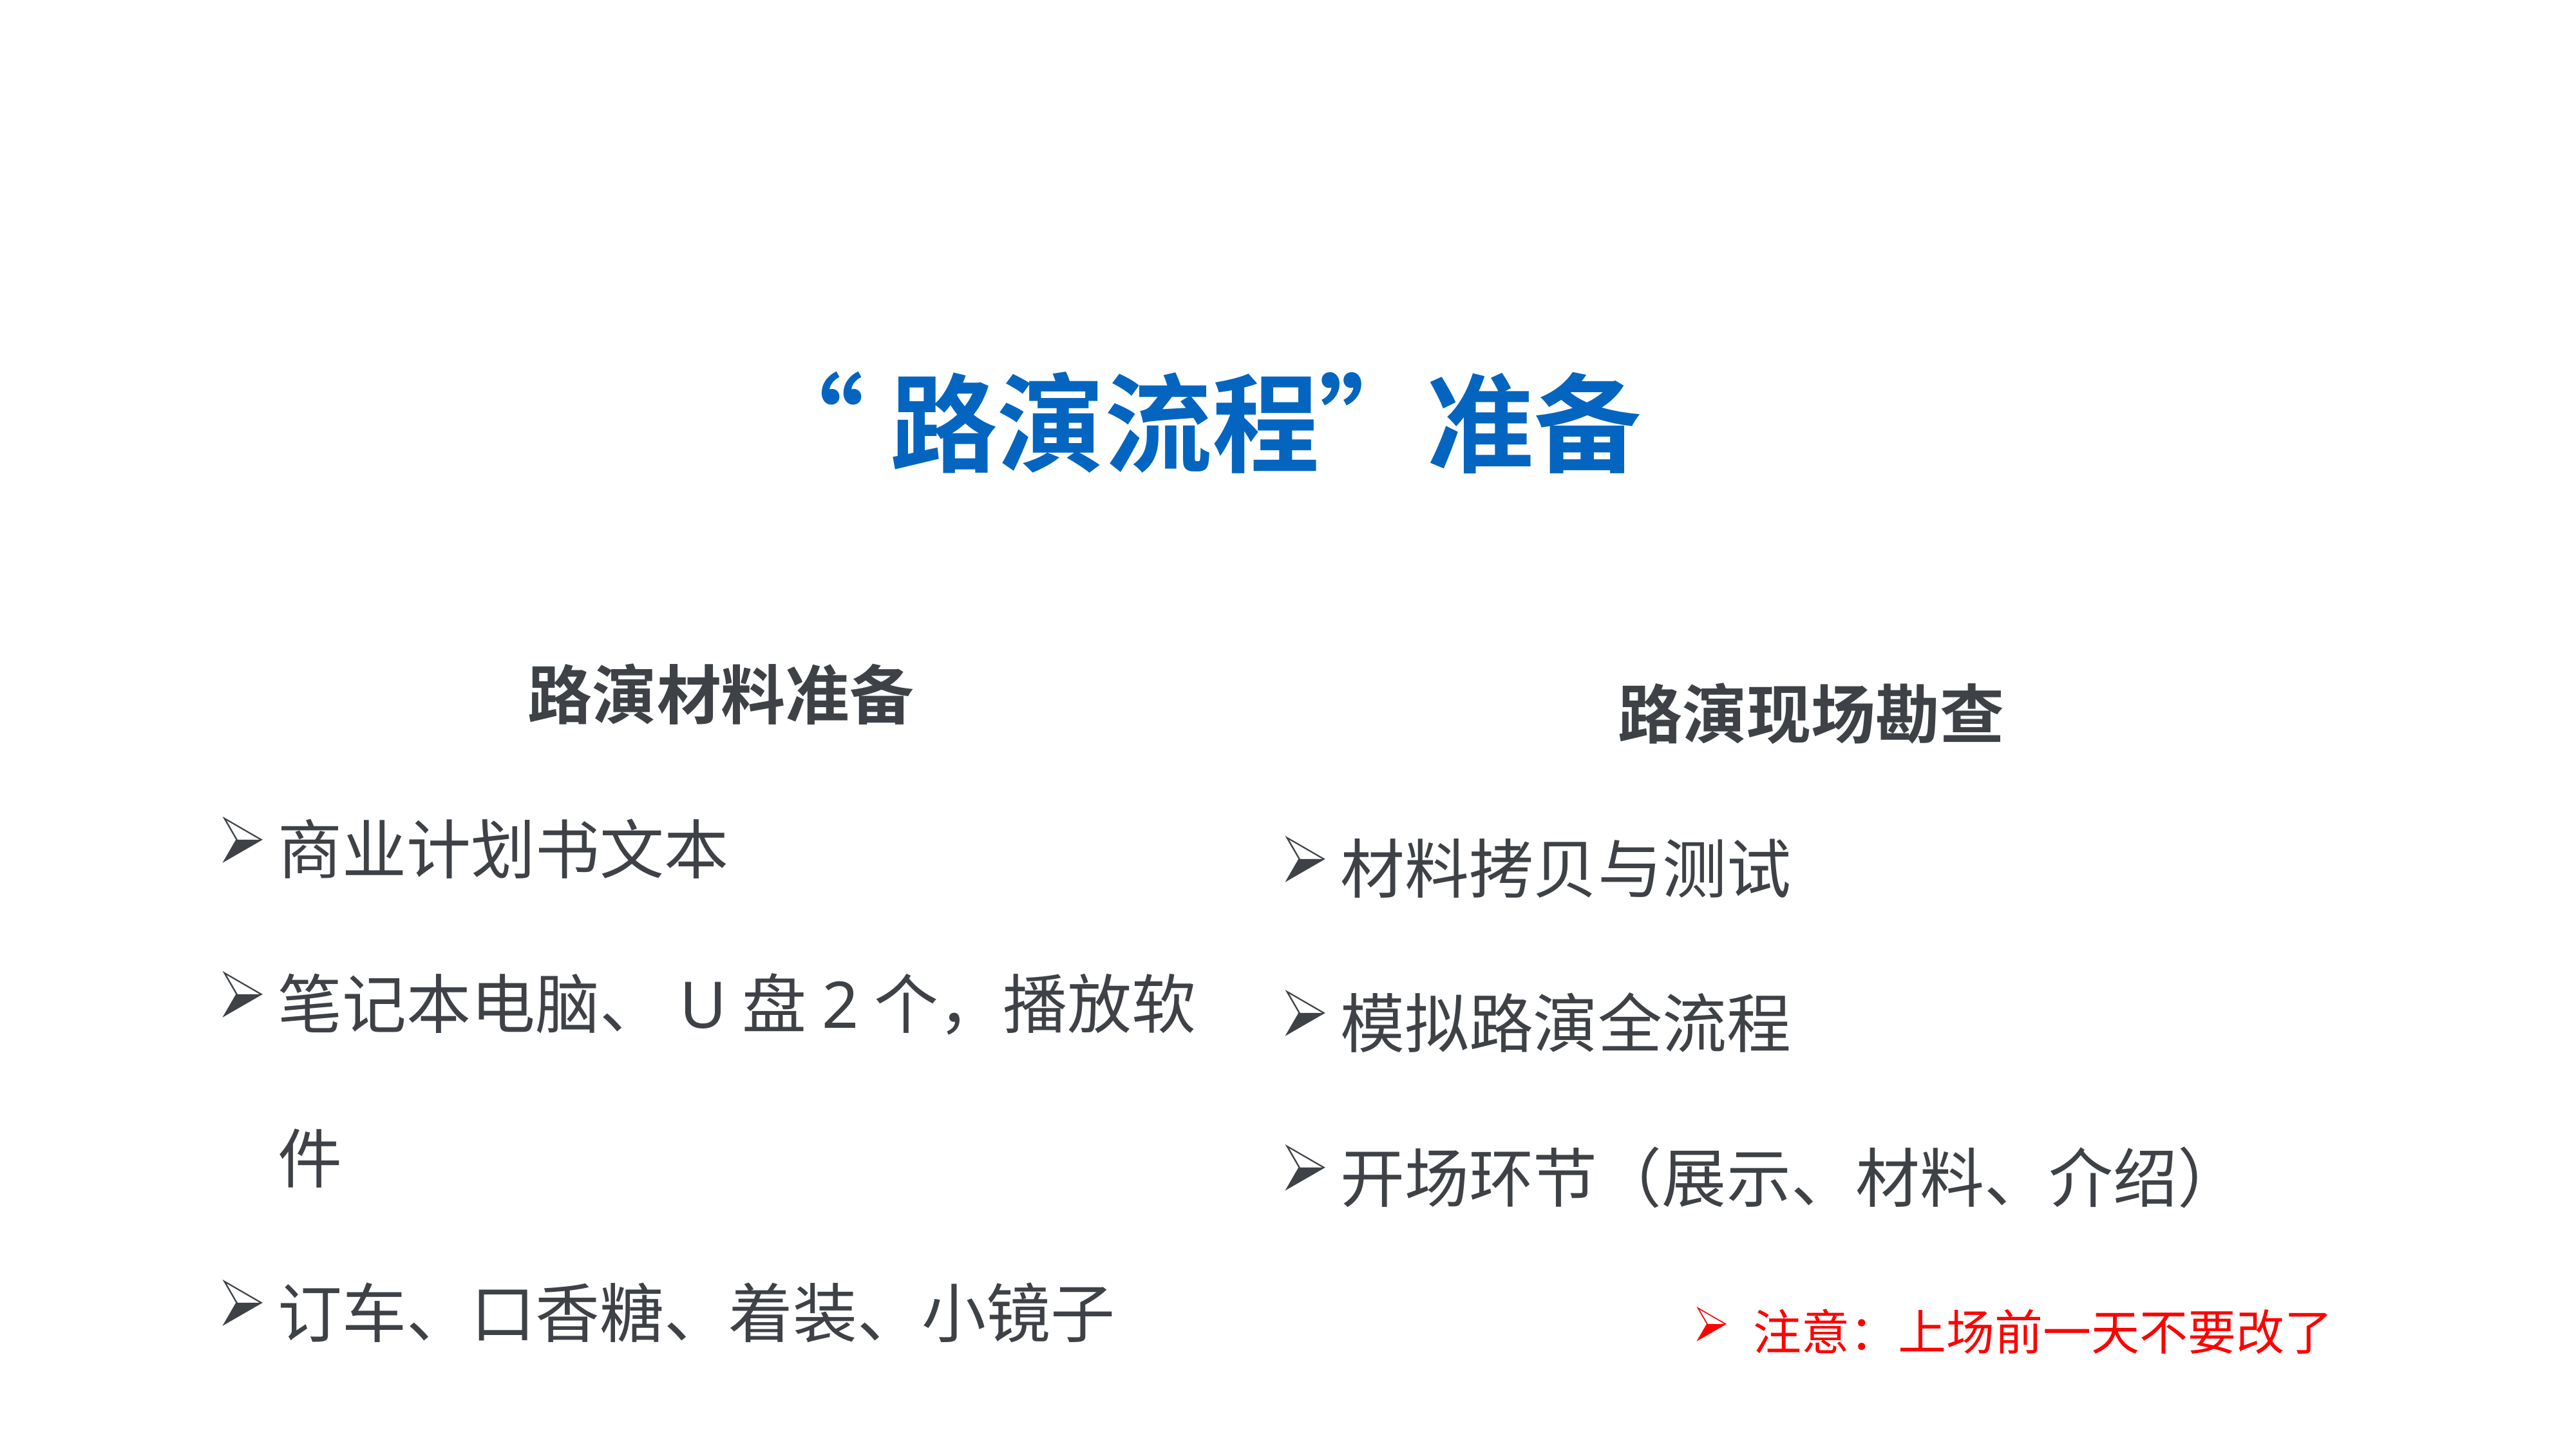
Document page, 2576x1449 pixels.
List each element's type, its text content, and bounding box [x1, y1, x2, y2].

text_box 路演材料准备 商业计划书文本 笔记本电脑、U盘2个，播放软件 订车、口香糖、着装、小镜子 [207, 611, 1235, 1355]
text_box “路演流程”准备 [747, 352, 1651, 490]
text_box 路演现场勘查 材料拷贝与测试 模拟路演全流程 开场环节（展示、材料、介绍） [1270, 592, 2353, 1220]
text_box 注意：上场前一天不要改了 [1683, 1238, 2505, 1365]
